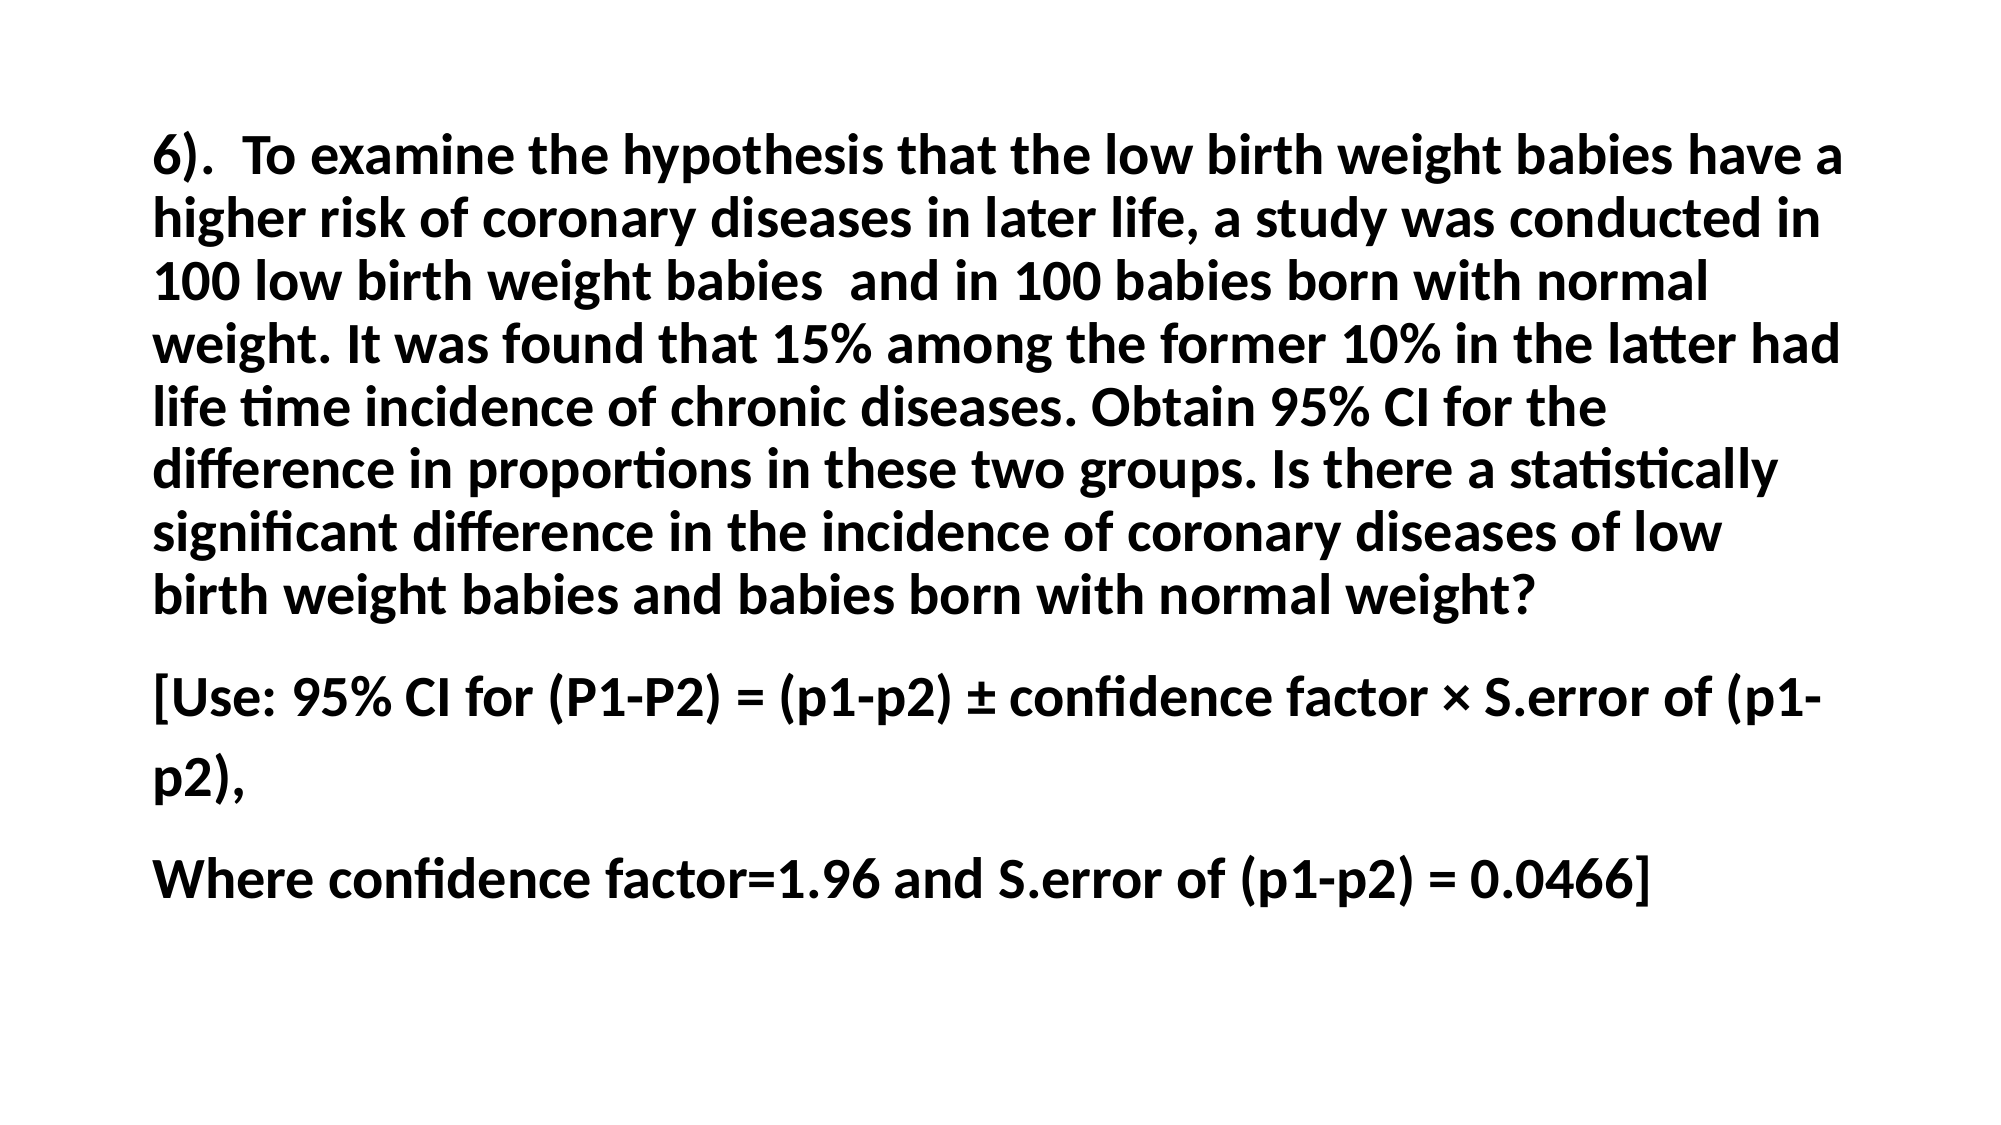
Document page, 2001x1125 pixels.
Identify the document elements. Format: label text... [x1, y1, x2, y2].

list 6). To examine the hypothesis that the low birth weight babies have a higher risk of coronary diseases in later life, a study was conducted in 100 low birth weight babies and in 100 babies born with normal weight. It was found that 15% among the former 10% in the latter had life time incidence of chronic diseases. Obtain 95% CI for the difference in proportions in these two groups. Is there a statistically significant difference in the incidence of coronary diseases of low birth weight babies and babies born with normal weight? [Use: 95% CI for (P1-P2) = (p1-p2) ± confidence factor × S.error of (p1-p2), Where confidence factor=1.96 and S.error of (p1-p2) = 0.0466] [137, 116, 1863, 1014]
